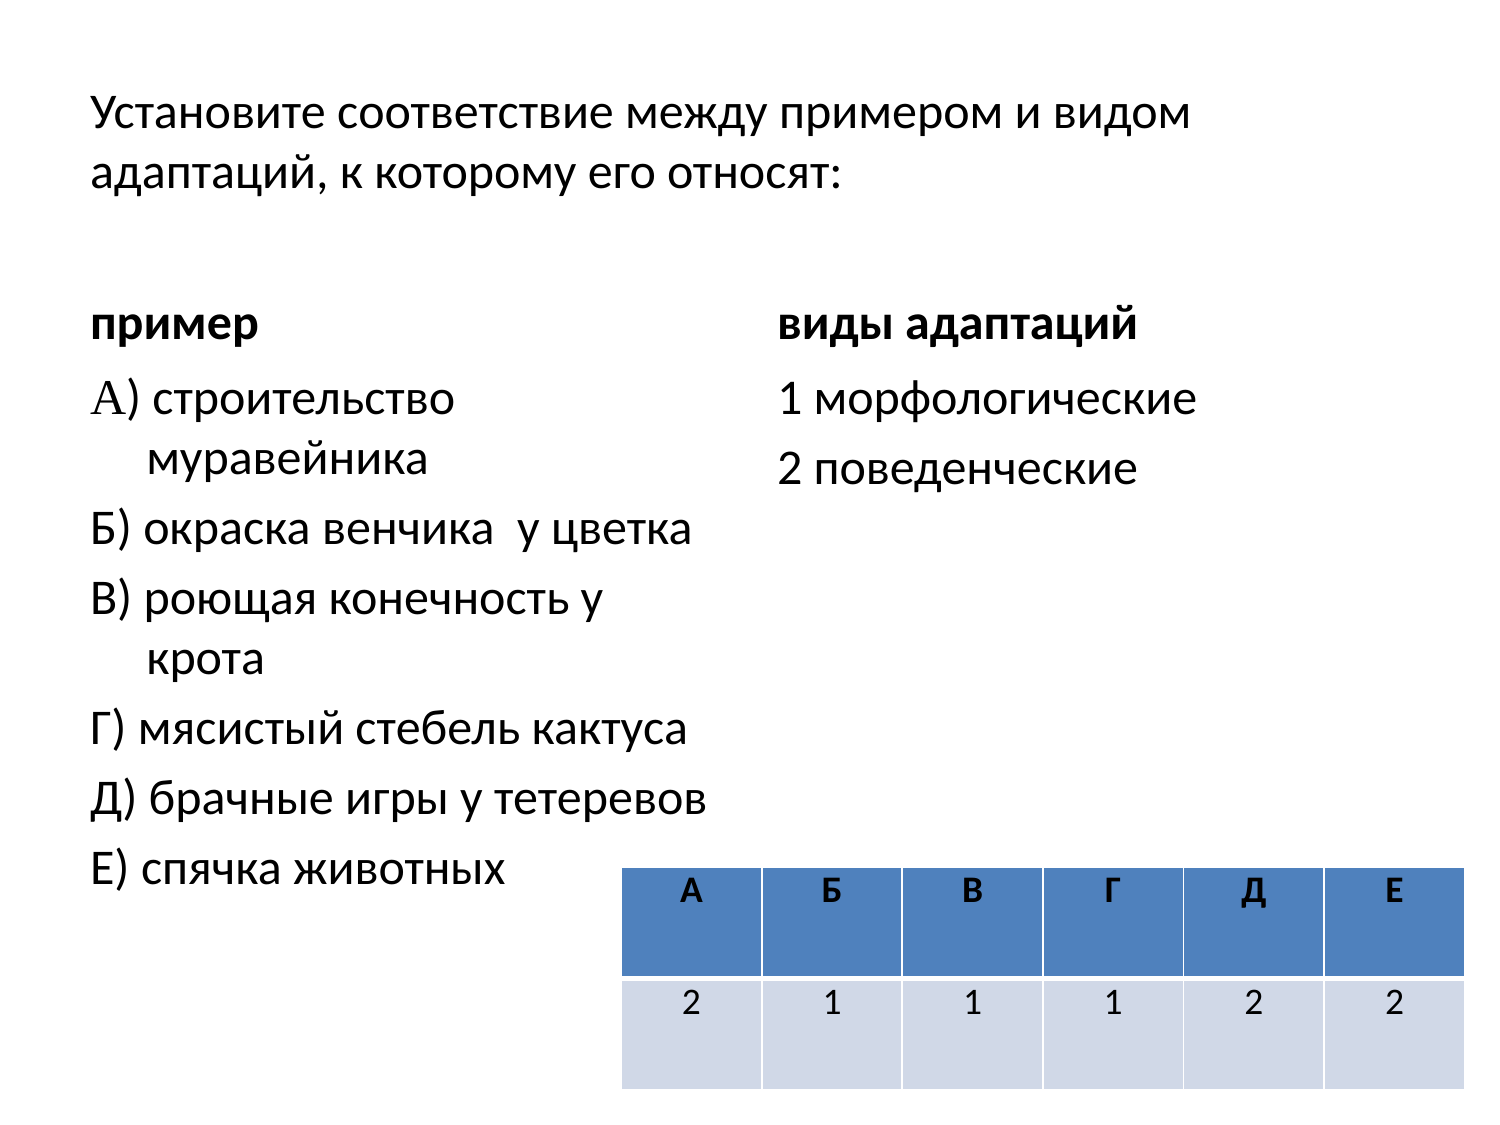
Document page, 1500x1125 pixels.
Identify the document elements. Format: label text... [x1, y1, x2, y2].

table_cell 2 [622, 981, 761, 1089]
table_header Д [1184, 868, 1323, 976]
table_header Г [1044, 868, 1183, 976]
list виды адаптаций [761, 251, 1425, 356]
table_cell 2 [1325, 981, 1464, 1089]
title Установите соответствие между примером и видом адаптаций, к которому его относят: [75, 45, 1425, 233]
table_cell 1 [903, 981, 1042, 1089]
table_cell 1 [763, 981, 901, 1089]
table_header Е [1325, 868, 1464, 976]
table_header А [622, 868, 761, 976]
list 1 морфологические 2 поведенческие [761, 356, 1425, 866]
table_cell 2 [1184, 981, 1323, 1089]
table_header Б [763, 868, 901, 976]
table_header В [903, 868, 1042, 976]
list пример [75, 251, 738, 356]
table_cell 1 [1044, 981, 1183, 1089]
list А) строительство муравейника Б) окраска венчика у цветка В) роющая конечность у крота Г) мясистый стебель кактуса Д) брачные игры у тетеревов Е) спячка животных [75, 356, 738, 1005]
